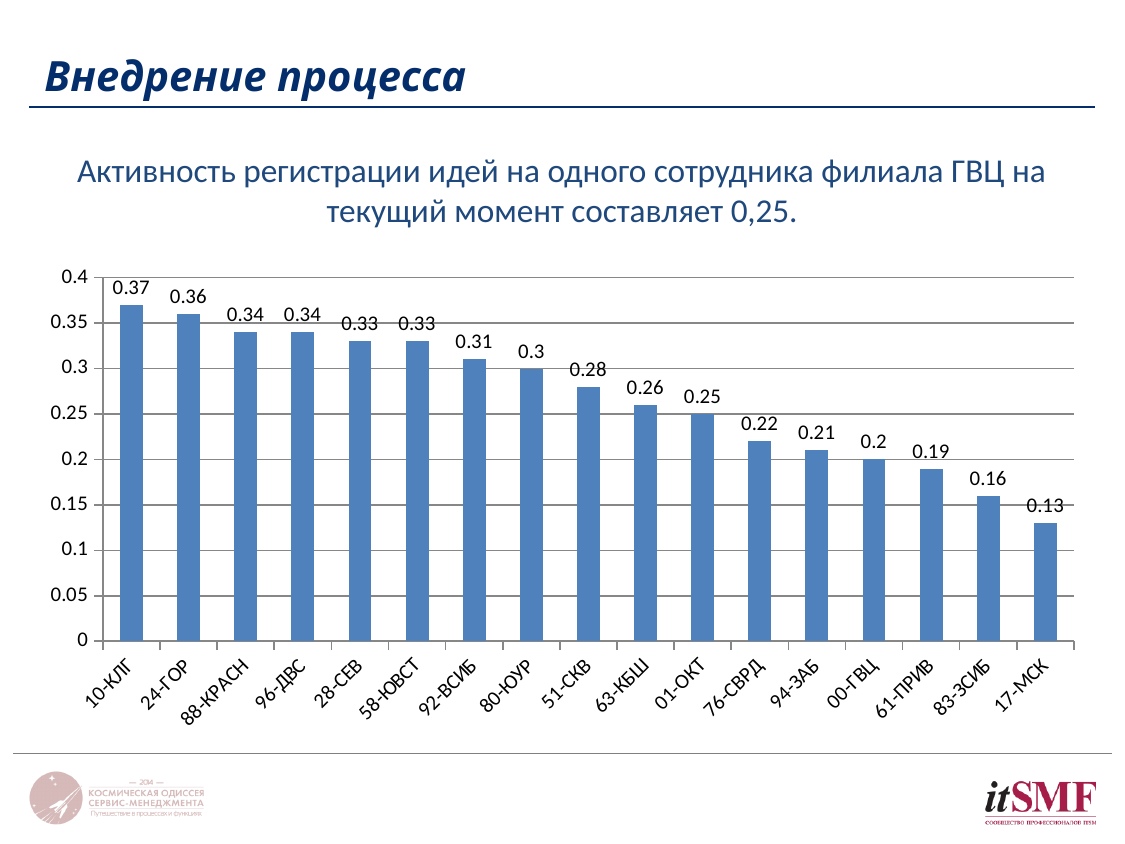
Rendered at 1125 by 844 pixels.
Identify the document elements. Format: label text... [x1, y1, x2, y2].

picture [985, 781, 1096, 825]
title Внедрение процесса [29, 33, 1096, 115]
chart [29, 257, 1096, 742]
text_box Активность регистрации идей на одного сотрудника филиала ГВЦ на текущий момент составляет 0,25. [29, 141, 1096, 257]
